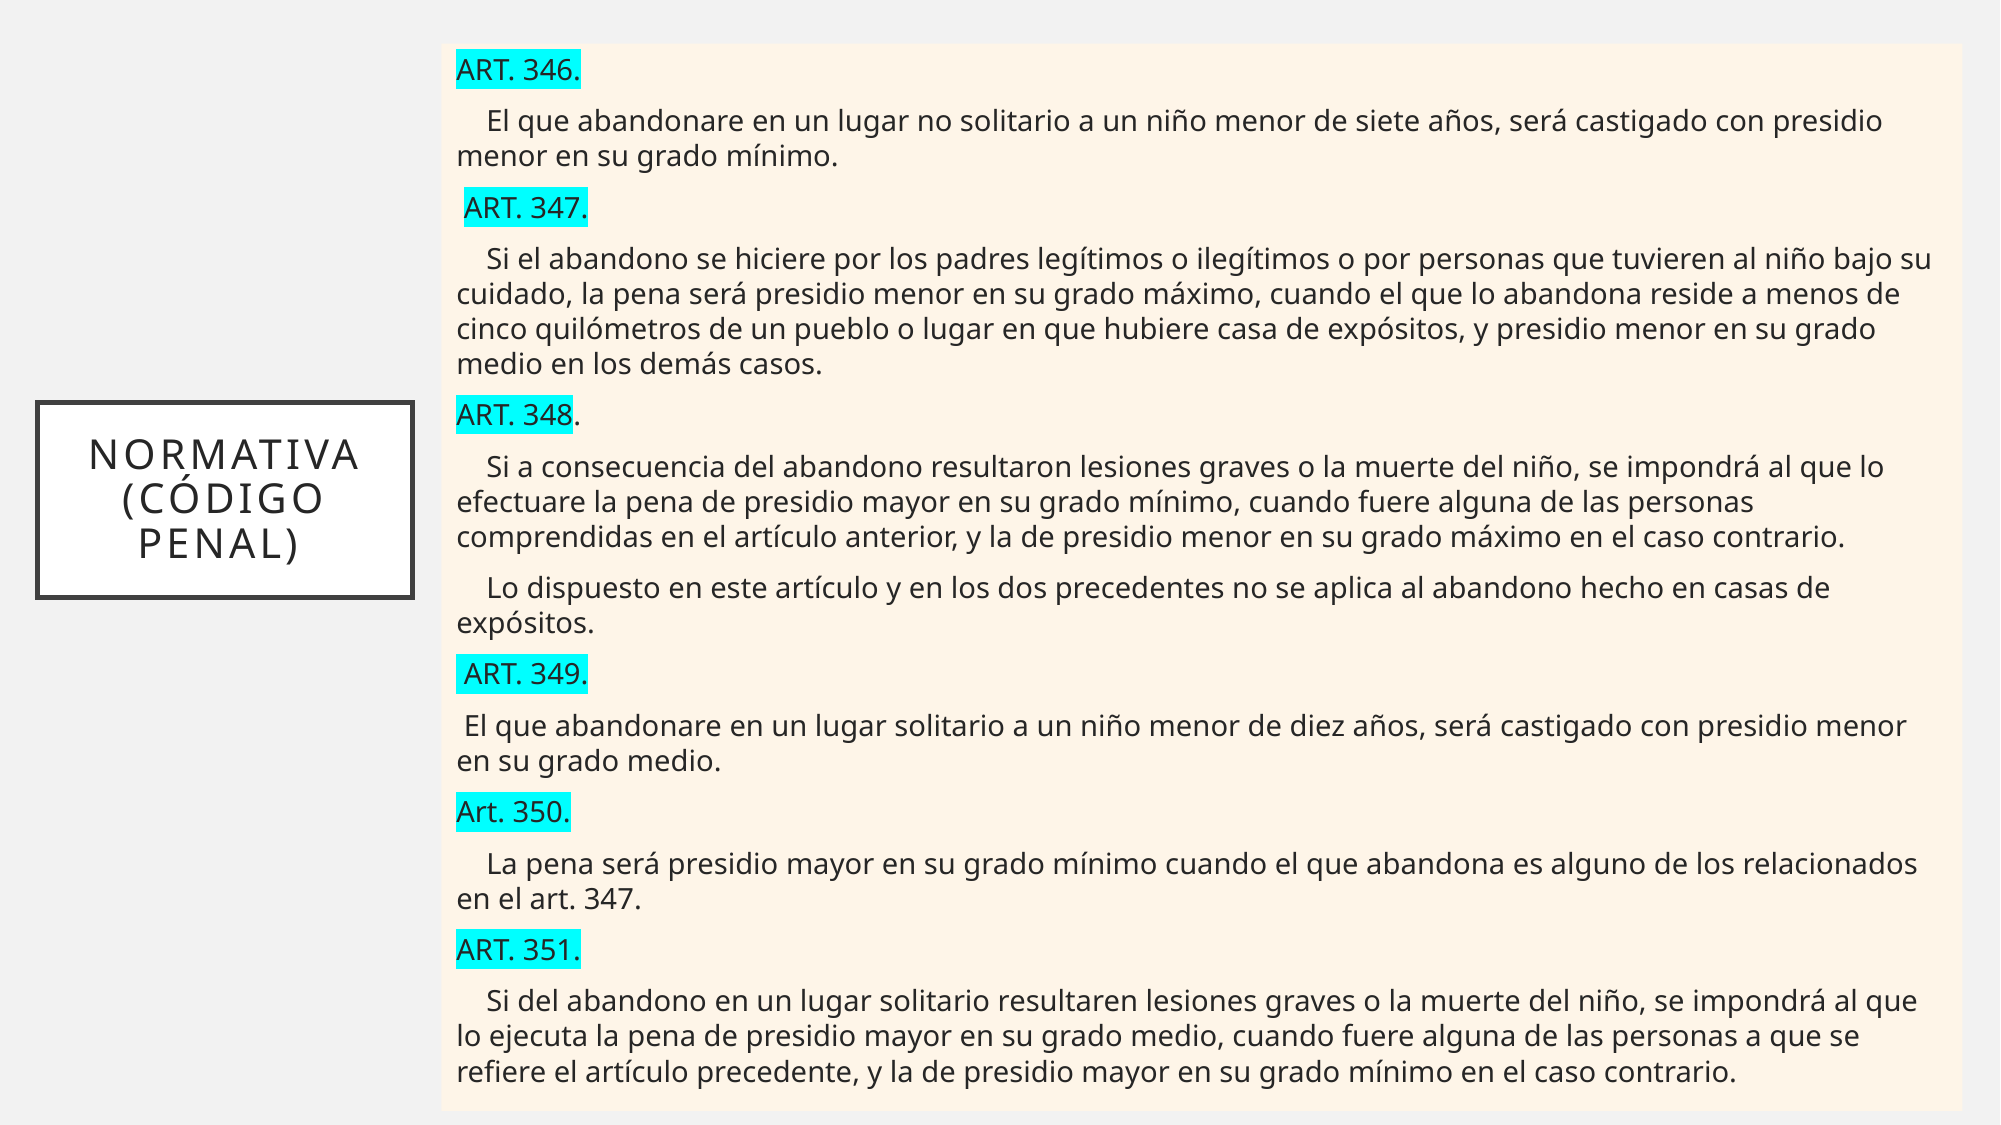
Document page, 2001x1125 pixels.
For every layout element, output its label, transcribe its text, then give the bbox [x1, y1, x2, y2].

title Normativa (CÓDIGO PENAL) [35, 400, 415, 600]
list ART. 346. El que abandonare en un lugar no solitario a un niño menor de siete años, será castigado con presidio menor en su grado mínimo. ART. 347. Si el abandono se hiciere por los padres legítimos o ilegítimos o por personas que tuvieren al niño bajo su cuidado, la pena será presidio menor en su grado máximo, cuando el que lo abandona reside a menos de cinco quilómetros de un pueblo o lugar en que hubiere casa de expósitos, y presidio menor en su grado medio en los demás casos. ART. 348. Si a consecuencia del abandono resultaron lesiones graves o la muerte del niño, se impondrá al que lo efectuare la pena de presidio mayor en su grado mínimo, cuando fuere alguna de las personas comprendidas en el artículo anterior, y la de presidio menor en su grado máximo en el caso contrario. Lo dispuesto en este artículo y en los dos precedentes no se aplica al abandono hecho en casas de expósitos. ART. 349. El que abandonare en un lugar solitario a un niño menor de diez años, será castigado con presidio menor en su grado medio. Art. 350. La pena será presidio mayor en su grado mínimo cuando el que abandona es alguno de los relacionados en el art. 347. ART. 351. Si del abandono en un lugar solitario resultaren lesiones graves o la muerte del niño, se impondrá al que lo ejecuta la pena de presidio mayor en su grado medio, cuando fuere alguna de las personas a que se refiere el artículo precedente, y la de presidio mayor en su grado mínimo en el caso contrario. [441, 43, 1963, 1111]
